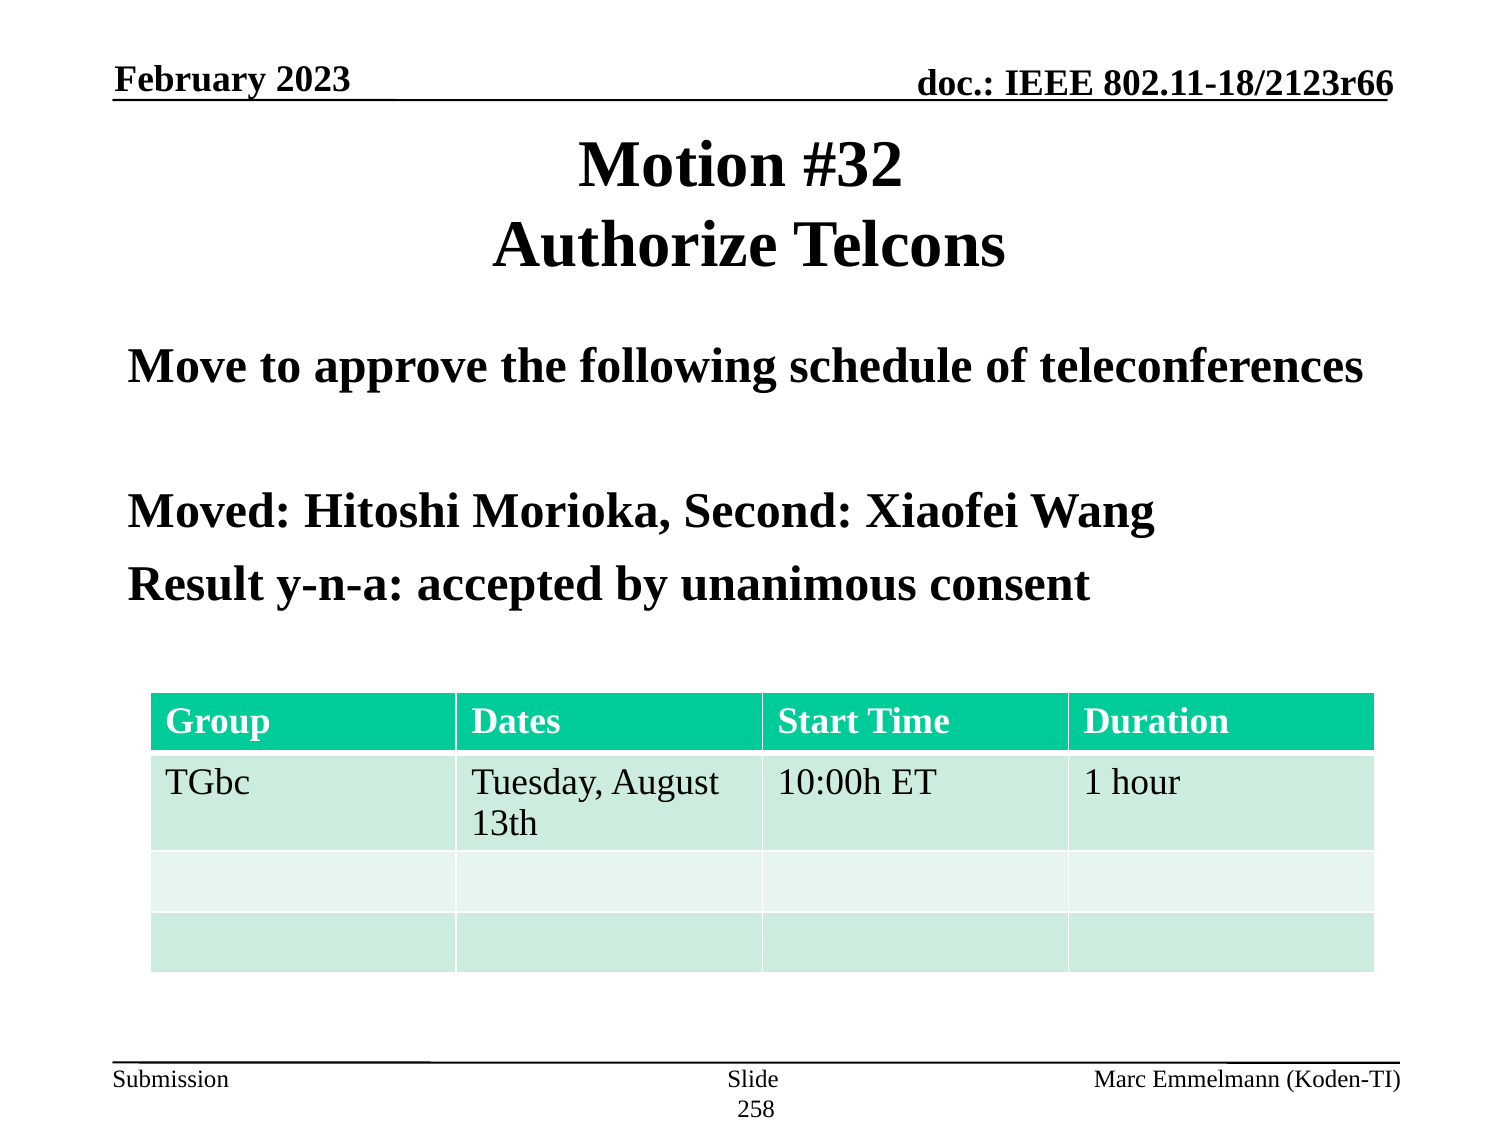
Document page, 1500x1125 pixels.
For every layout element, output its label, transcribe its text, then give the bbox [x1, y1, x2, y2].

table_header Group [151, 693, 455, 750]
table_cell [763, 852, 1068, 911]
table_cell 1 hour [1069, 756, 1374, 850]
slide_number Slide 258 [712, 1061, 800, 1123]
table_header Start Time [763, 693, 1068, 750]
table_cell [151, 913, 455, 972]
table_cell [151, 852, 455, 911]
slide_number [114, 54, 423, 100]
table_header Dates [457, 693, 762, 750]
list Move to approve the following schedule of teleconferences Moved: Hitoshi Morioka, Second: Xiaofei Wang Result y-n-a: accepted by unanimous consent [112, 324, 1388, 626]
table_cell [457, 913, 762, 972]
table_cell 10:00h ET [763, 756, 1068, 850]
table_cell [1069, 913, 1374, 972]
table_cell [1069, 852, 1374, 911]
table_cell TGbc [151, 756, 455, 850]
table_cell [763, 913, 1068, 972]
title Motion #32 Authorize Telcons [112, 112, 1388, 288]
table_header Duration [1069, 693, 1374, 750]
table_cell Tuesday, August 13th [457, 756, 762, 850]
table_cell [457, 852, 762, 911]
footer Marc Emmelmann (Koden-TI) [878, 1061, 1402, 1093]
